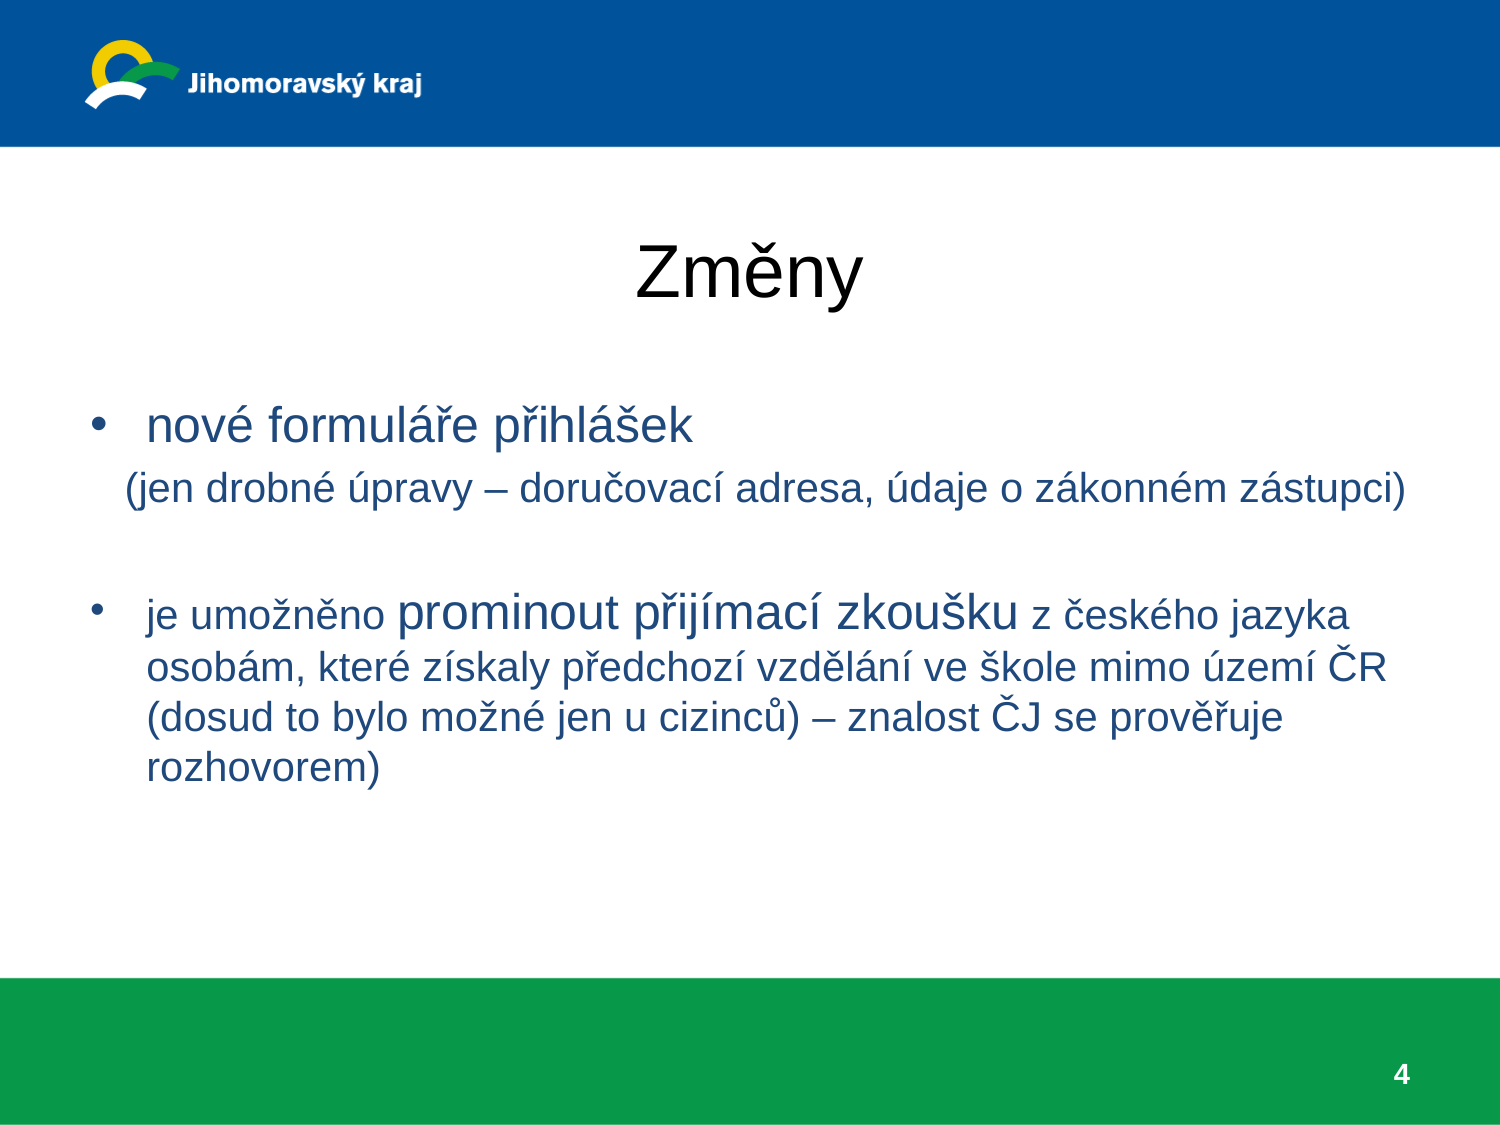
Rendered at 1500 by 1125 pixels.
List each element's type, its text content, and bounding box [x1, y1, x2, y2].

list nové formuláře přihlášek (jen drobné úpravy – doručovací adresa, údaje o zákonném zástupci) je umožněno prominout přijímací zkoušku z českého jazyka osobám, které získaly předchozí vzdělání ve škole mimo území ČR (dosud to bylo možné jen u cizinců) – znalost ČJ se prověřuje rozhovorem) [74, 385, 1426, 953]
slide_number 4 [1074, 1042, 1425, 1103]
title Změny [74, 173, 1426, 362]
picture [0, 0, 1500, 1125]
